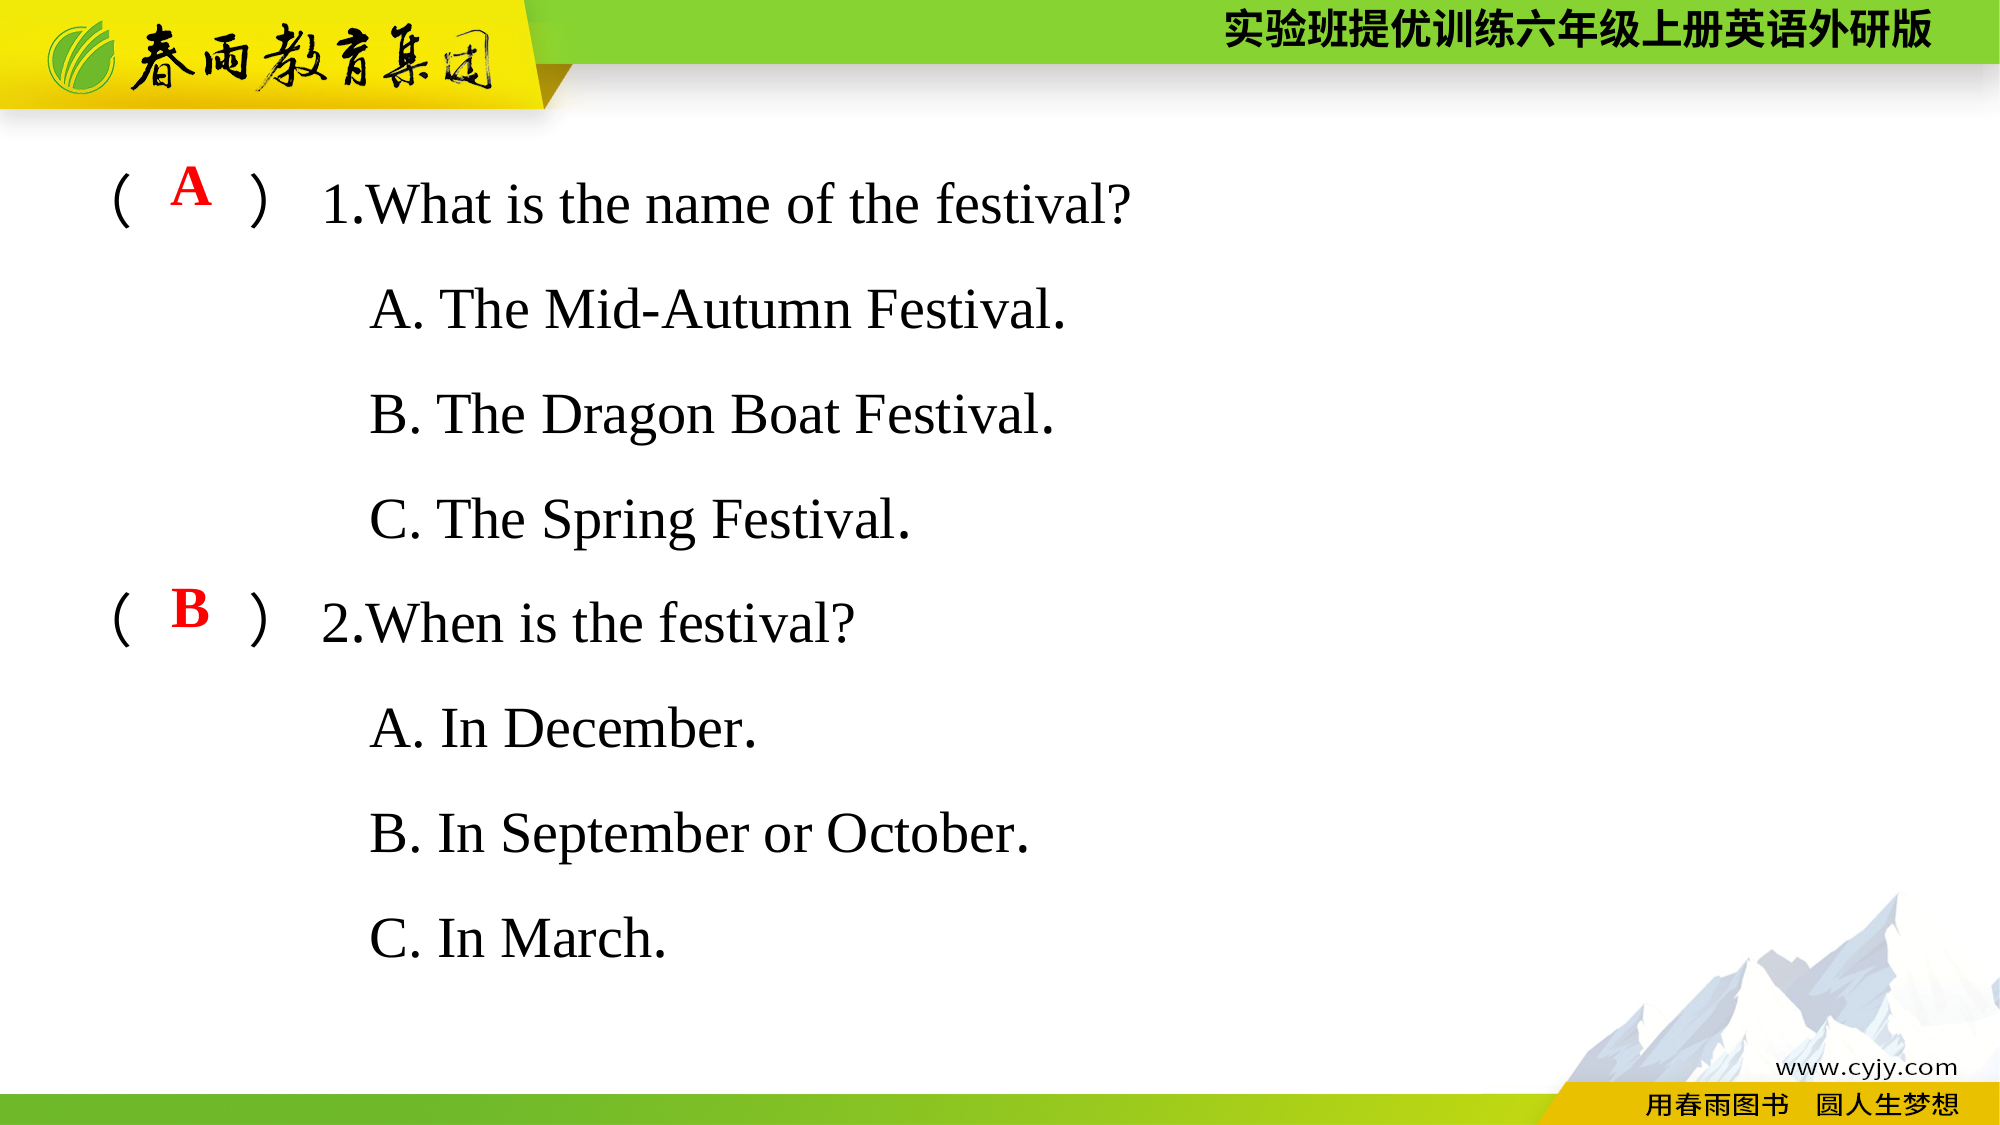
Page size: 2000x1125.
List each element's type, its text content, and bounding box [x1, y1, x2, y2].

list （ ）1.What is the name of the festival? A. The Mid-Autumn Festival. B. The Dragon Boat Festival. C. The Spring Festival. （ ）2.When is the festival? A. In December. B. In September or October. C. In March. [59, 122, 1944, 986]
picture [0, 0, 2000, 1125]
text_box B [156, 562, 225, 647]
text_box A [155, 140, 228, 225]
